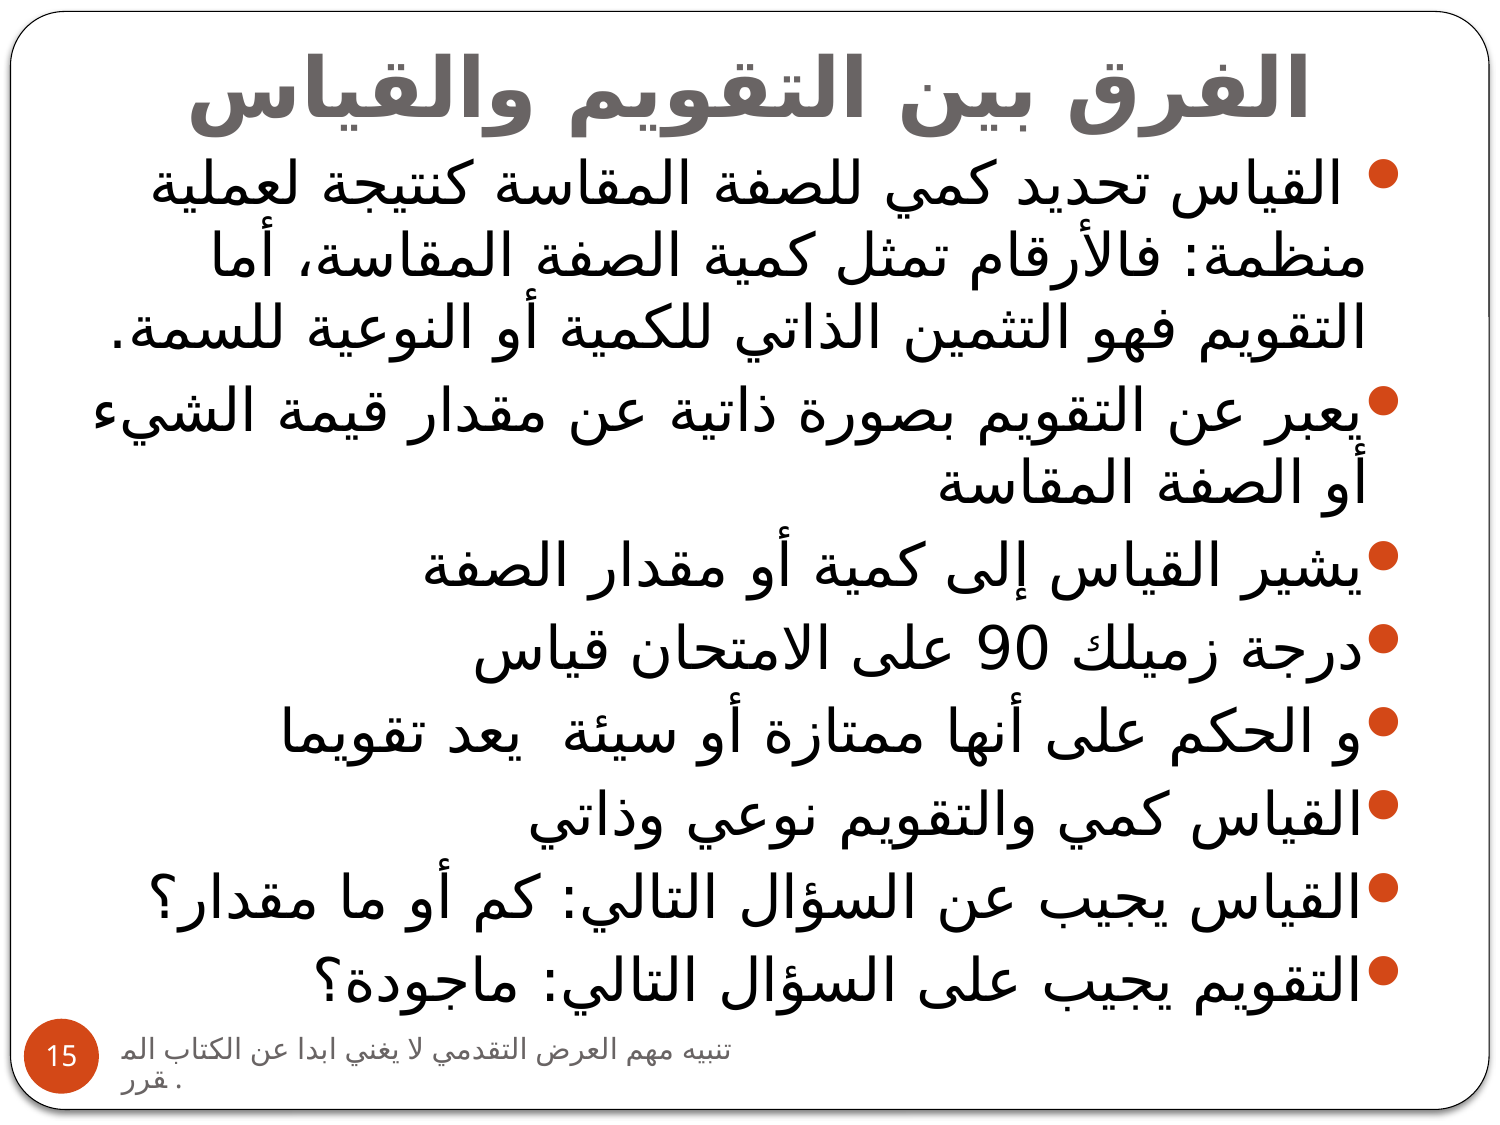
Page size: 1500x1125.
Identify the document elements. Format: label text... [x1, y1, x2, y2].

footer تنبيه مهم العرض التقدمي لا يغني ابدا عن الكتاب المقرر. [150, 1038, 800, 1088]
list القياس تحديد كمي للصفة المقاسة كنتيجة لعملية منظمة: فالأرقام تمثل كمية الصفة المقاسة، أما التقويم فهو التثمين الذاتي للكمية أو النوعية للسمة. يعبر عن التقويم بصورة ذاتية عن مقدار قيمة الشيء أو الصفة المقاسة يشير القياس إلى كمية أو مقدار الصفة درجة زميلك 90 على الامتحان قياس و الحكم على أنها ممتازة أو سيئة يعد تقويما القياس كمي والتقويم نوعي وذاتي القياس يجيب عن السؤال التالي: كم أو ما مقدار؟ التقويم يجيب على السؤال التالي: ماجودة؟ [75, 137, 1425, 1038]
title الفرق بين التقويم والقياس [75, 30, 1425, 137]
slide_number 15 [23, 1018, 99, 1094]
